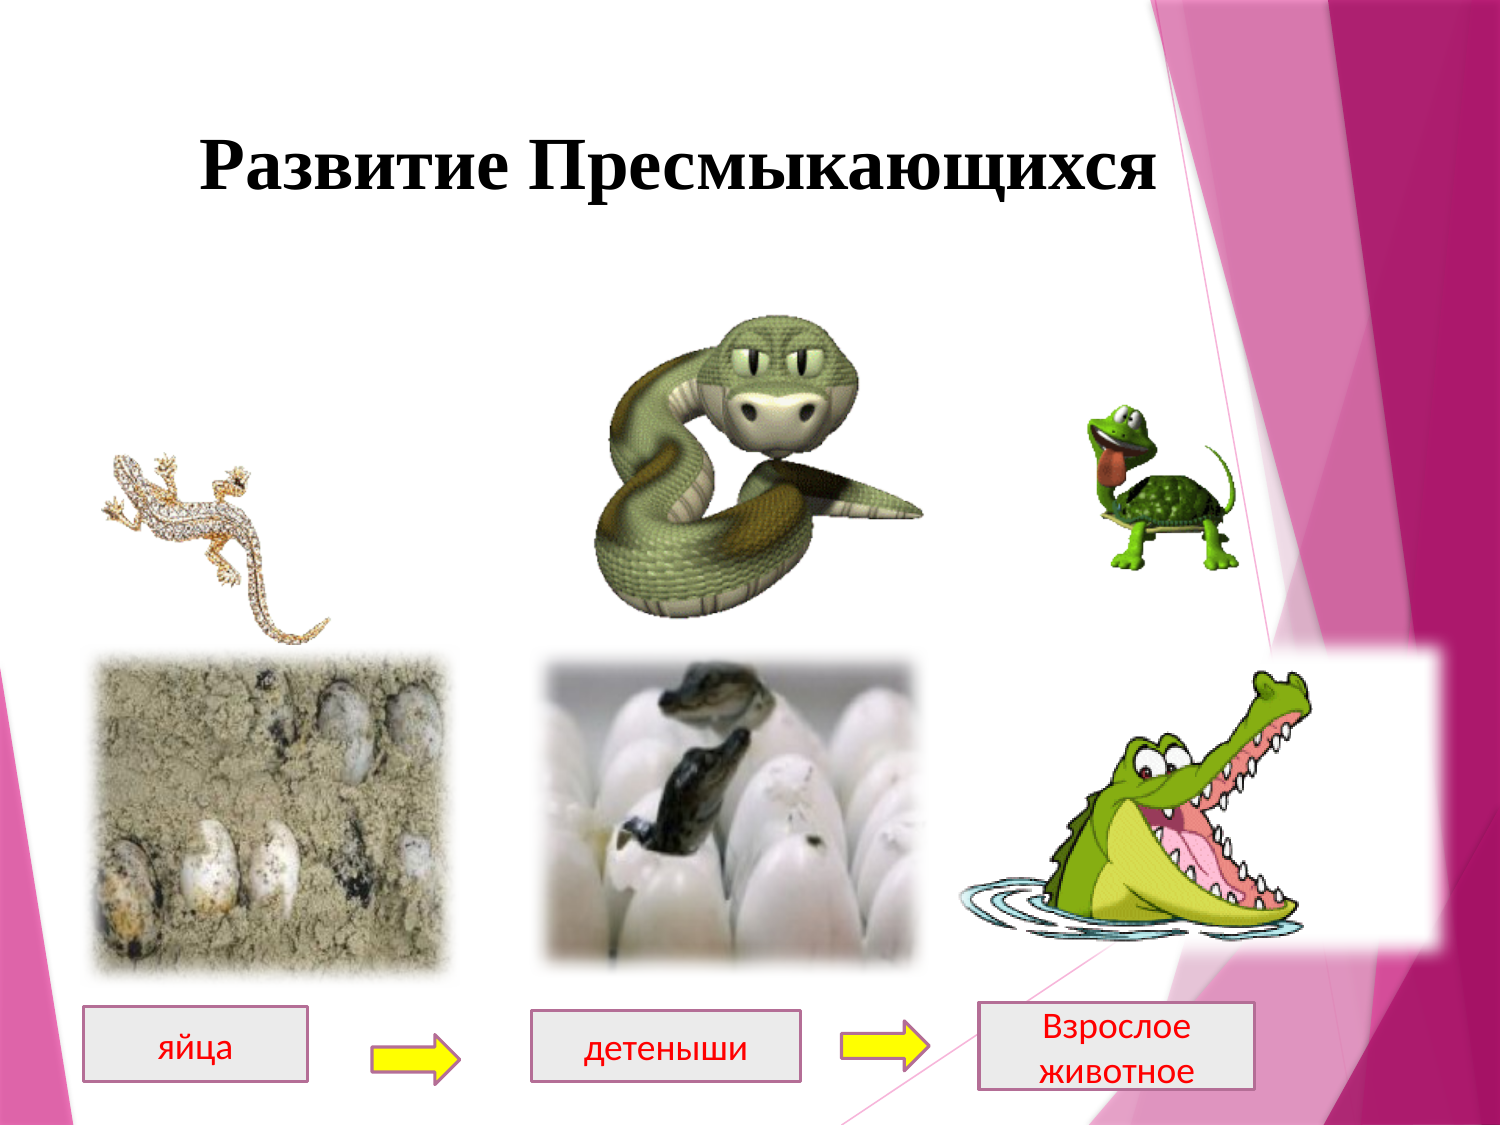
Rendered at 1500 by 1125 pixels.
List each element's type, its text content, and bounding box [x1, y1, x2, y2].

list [540, 256, 980, 696]
picture [1077, 396, 1256, 579]
picture [528, 643, 930, 980]
text_box [839, 1019, 931, 1073]
text_box [370, 1033, 461, 1086]
text_box Развитие Пресмыкающихся [29, 0, 1329, 587]
picture [79, 451, 461, 988]
text_box детеныши [530, 1009, 802, 1083]
text_box Взрослое животное [977, 1001, 1256, 1091]
text_box яйца [82, 1005, 309, 1083]
picture [947, 627, 1460, 970]
